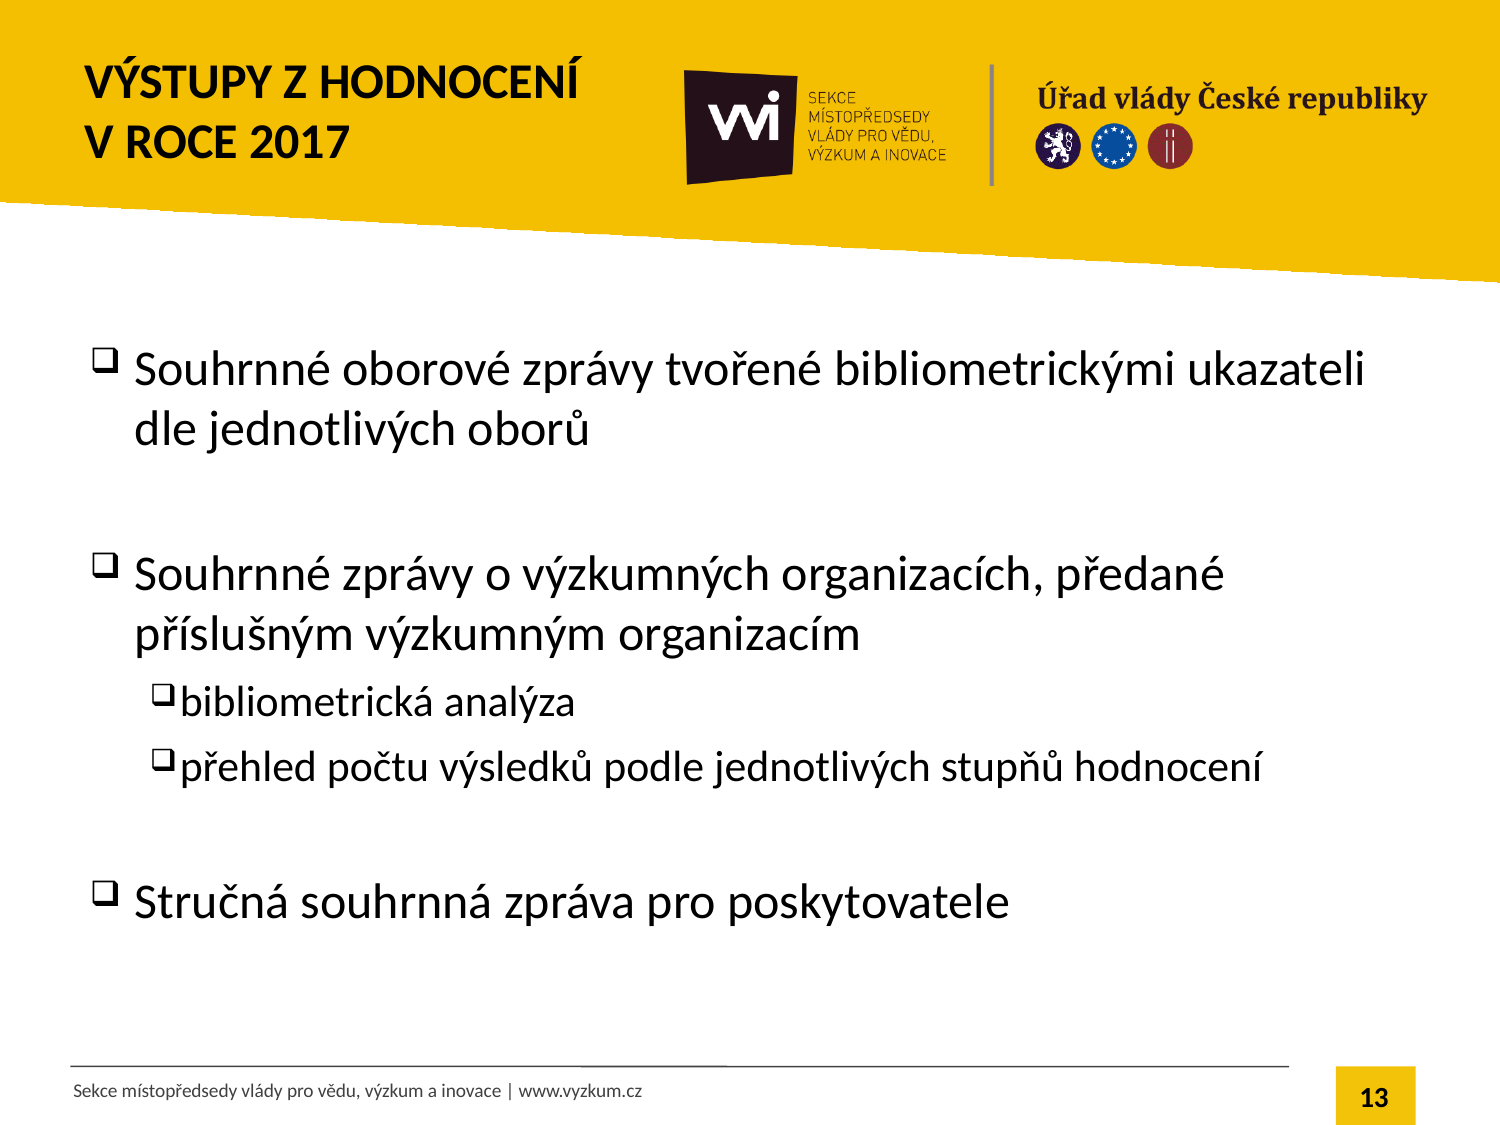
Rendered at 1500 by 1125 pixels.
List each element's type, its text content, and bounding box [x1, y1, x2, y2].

list Souhrnné oborové zprávy tvořené bibliometrickými ukazateli dle jednotlivých oborů Souhrnné zprávy o výzkumných organizacích, předané příslušným výzkumným organizacím bibliometrická analýza přehled počtu výsledků podle jednotlivých stupňů hodnocení Stručná souhrnná zpráva pro poskytovatele [75, 328, 1418, 1024]
title Výstupy z hodnocení v roce 2017 [70, 93, 633, 176]
picture [0, 0, 1500, 284]
slide_number 13 [1324, 1066, 1425, 1125]
